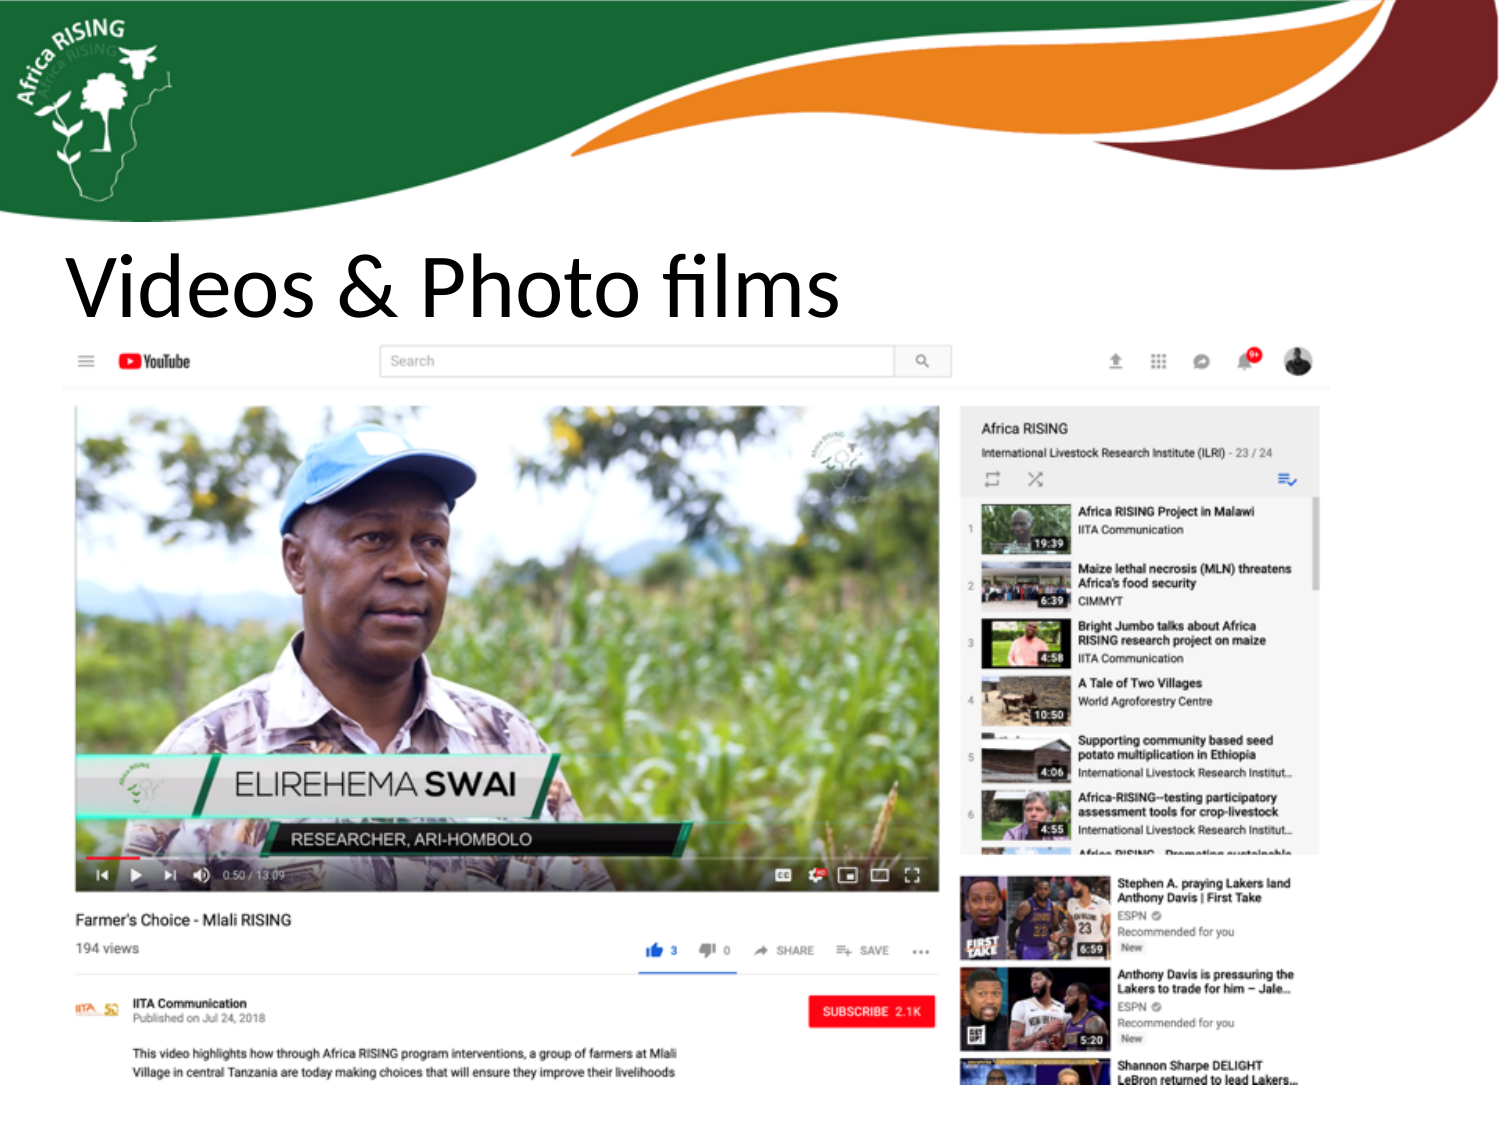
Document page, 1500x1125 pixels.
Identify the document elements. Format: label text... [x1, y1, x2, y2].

picture [62, 337, 1331, 1085]
picture [0, 0, 1499, 222]
title Videos & Photo films [50, 187, 1400, 375]
